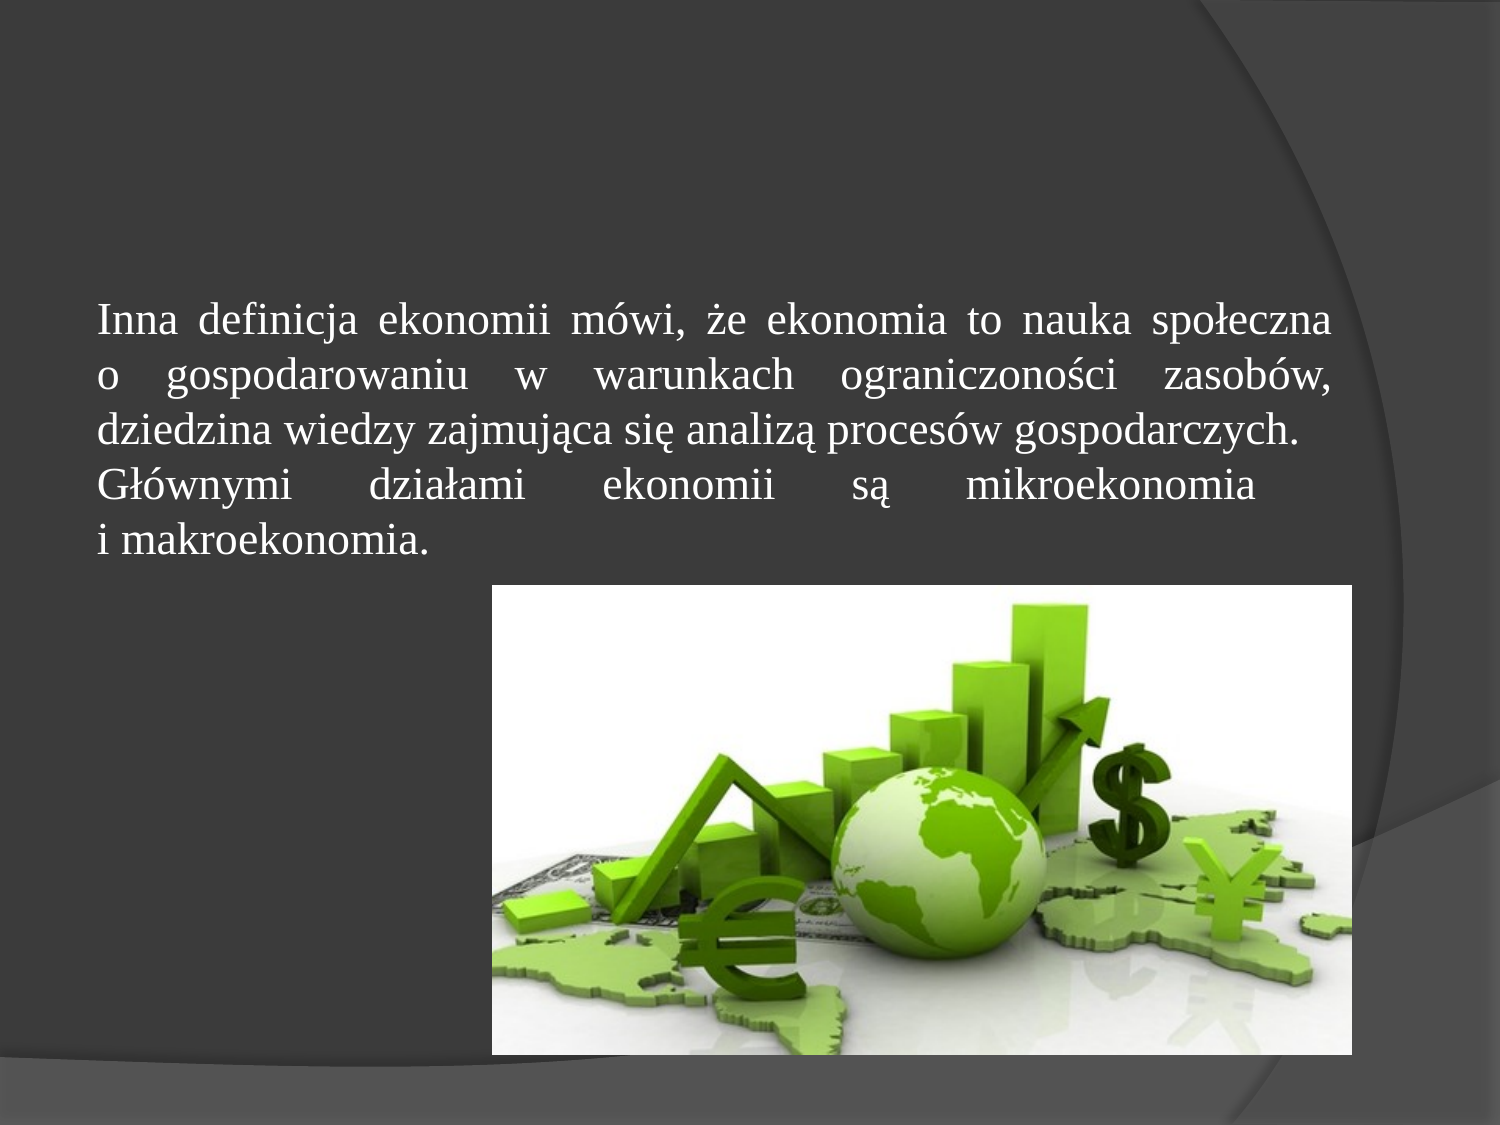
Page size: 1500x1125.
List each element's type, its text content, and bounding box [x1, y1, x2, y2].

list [491, 585, 1352, 1055]
text_box Inna definicja ekonomii mówi, że ekonomia to nauka społeczna o gospodarowaniu w warunkach ograniczoności zasobów, dziedzina wiedzy zajmująca się analizą procesów gospodarczych. Głównymi działami ekonomii są mikroekonomia i makroekonomia. [82, 281, 1348, 631]
